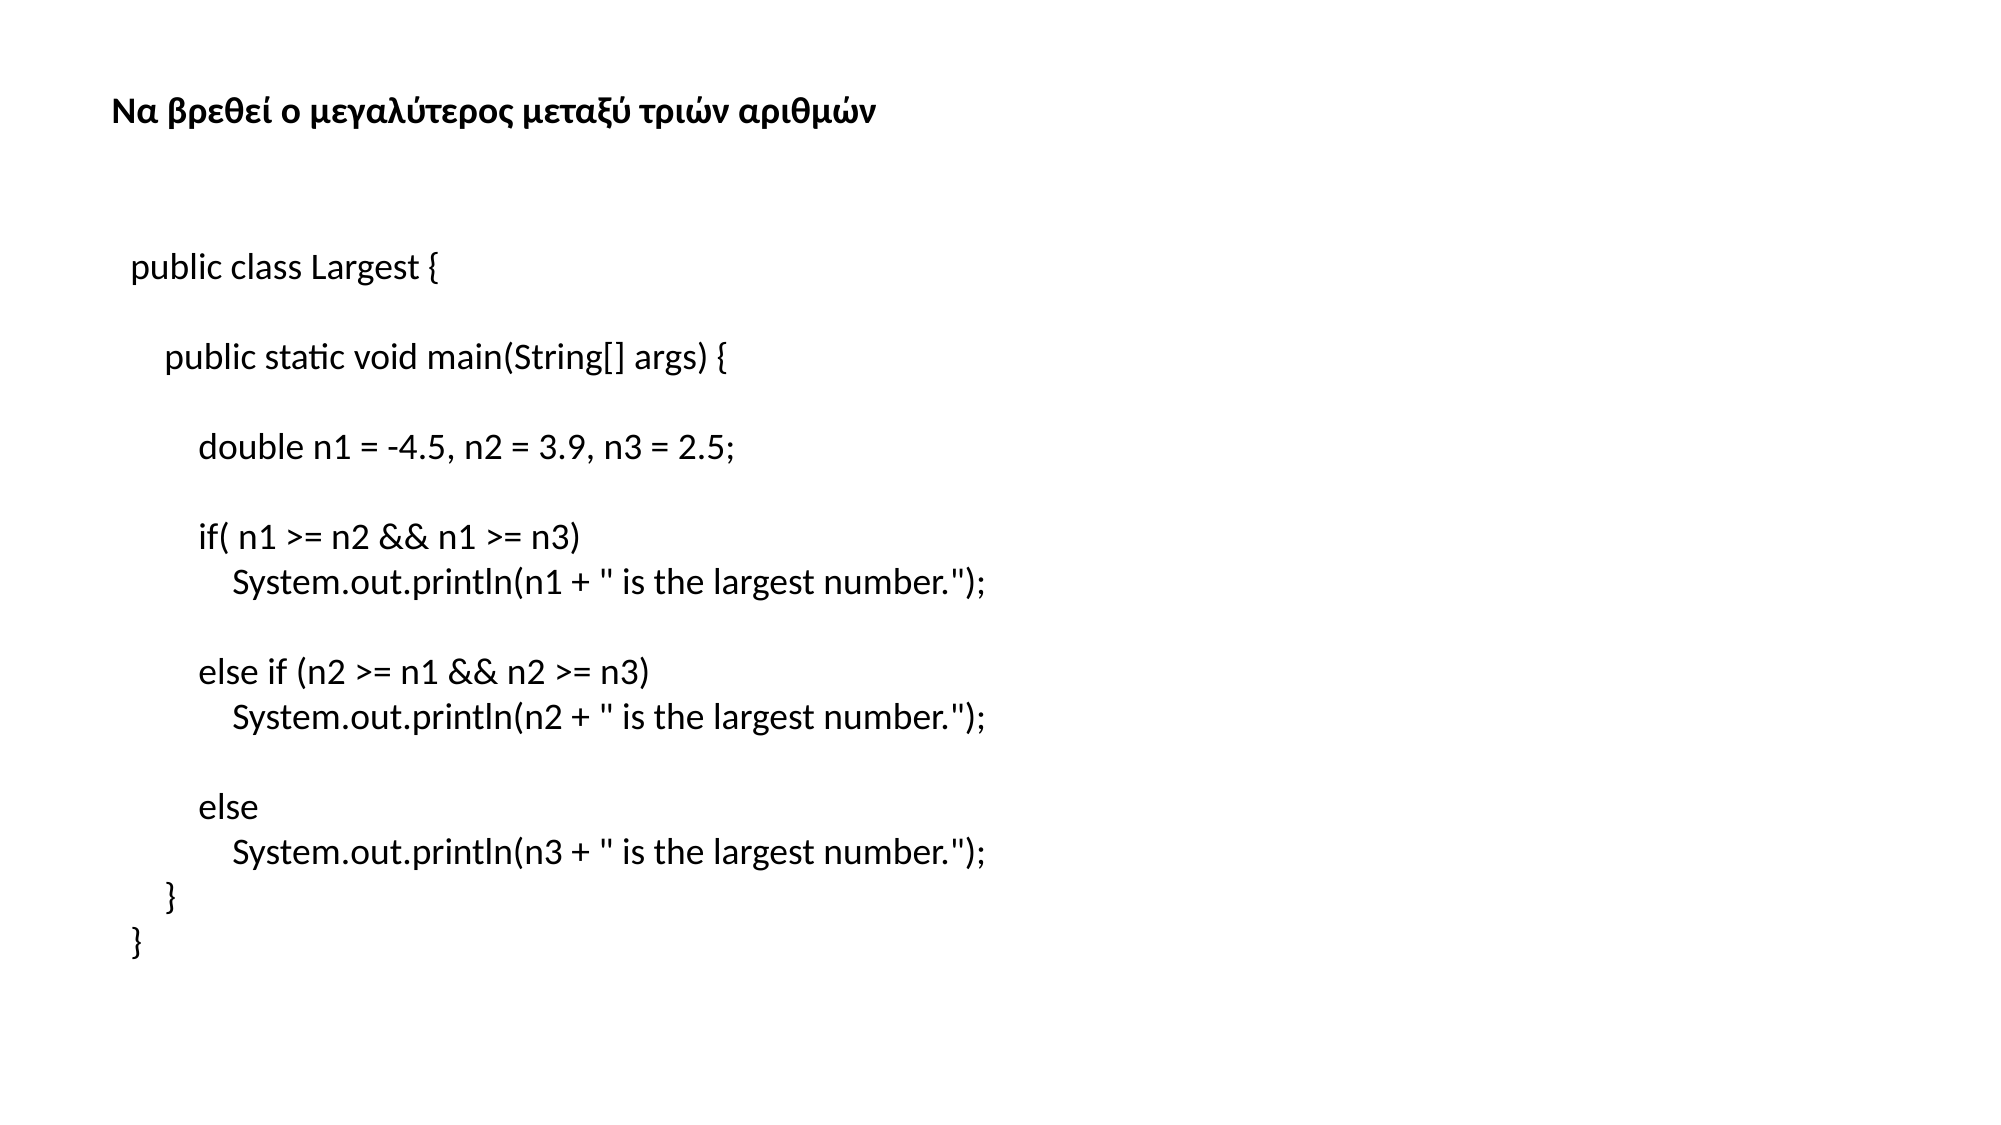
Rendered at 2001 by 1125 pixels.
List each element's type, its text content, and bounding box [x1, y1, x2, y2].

text_box public class Largest { public static void main(String[] args) { double n1 = -4.5, n2 = 3.9, n3 = 2.5; if( n1 >= n2 && n1 >= n3) System.out.println(n1 + " is the largest number."); else if (n2 >= n1 && n2 >= n3) System.out.println(n2 + " is the largest number."); else System.out.println(n3 + " is the largest number."); } } [115, 235, 1116, 970]
text_box Να βρεθεί ο μεγαλύτερος μεταξύ τριών αριθμών [96, 78, 1097, 138]
